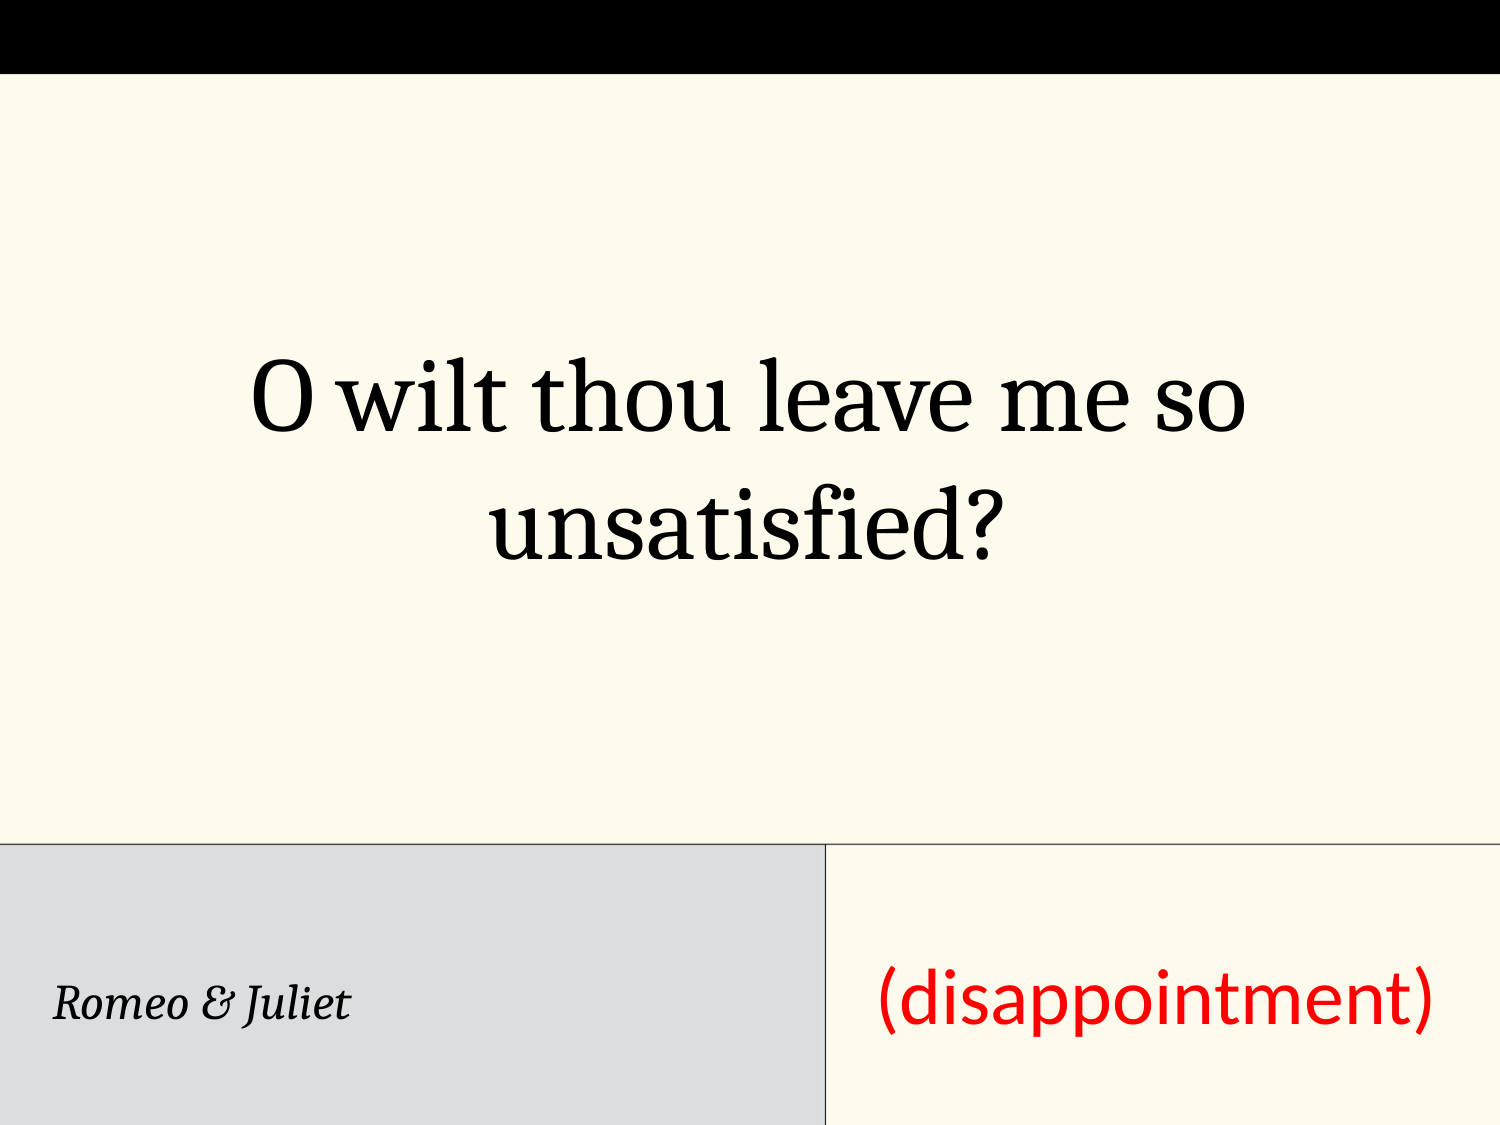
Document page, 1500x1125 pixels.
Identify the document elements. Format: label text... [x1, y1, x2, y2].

text_box (disappointment) [849, 937, 1463, 1063]
text_box Romeo & Juliet [37, 962, 688, 1037]
picture [0, 0, 1500, 1125]
text_box O wilt thou leave me so unsatisfied? [168, 249, 1332, 592]
